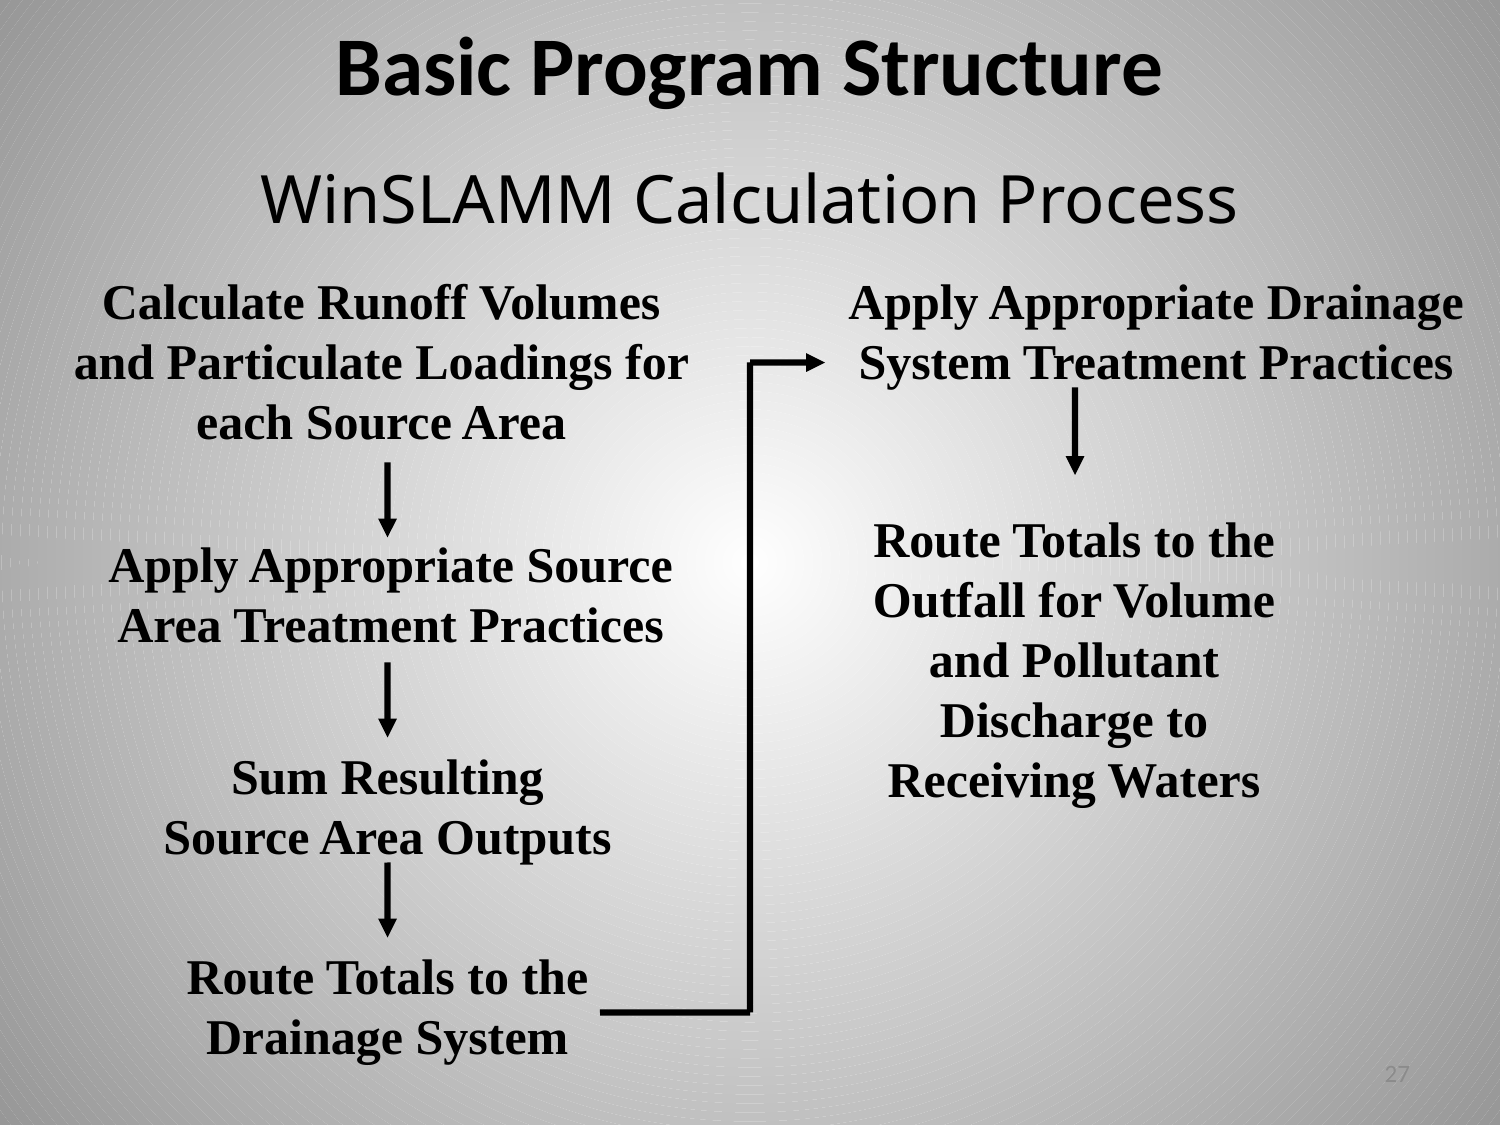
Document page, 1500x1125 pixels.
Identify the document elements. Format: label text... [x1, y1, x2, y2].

text_box [381, 662, 394, 738]
slide_number 27 [1074, 1042, 1425, 1103]
text_box Route Totals to the Outfall for Volume and Pollutant Discharge to Receiving Waters [817, 499, 1331, 815]
text_box Apply Appropriate Source Area Treatment Practices [87, 524, 694, 660]
text_box WinSLAMM Calculation Process [131, 149, 1369, 245]
text_box Calculate Runoff Volumes and Particulate Loadings for each Source Area [49, 262, 713, 458]
text_box Apply Appropriate Drainage System Treatment Practices [812, 262, 1500, 398]
text_box [381, 462, 394, 538]
title Basic Program Structure [112, 0, 1388, 125]
text_box Sum Resulting Source Area Outputs [137, 737, 638, 873]
text_box Route Totals to the Drainage System [112, 937, 663, 1073]
text_box [381, 862, 394, 938]
text_box [1068, 387, 1082, 475]
